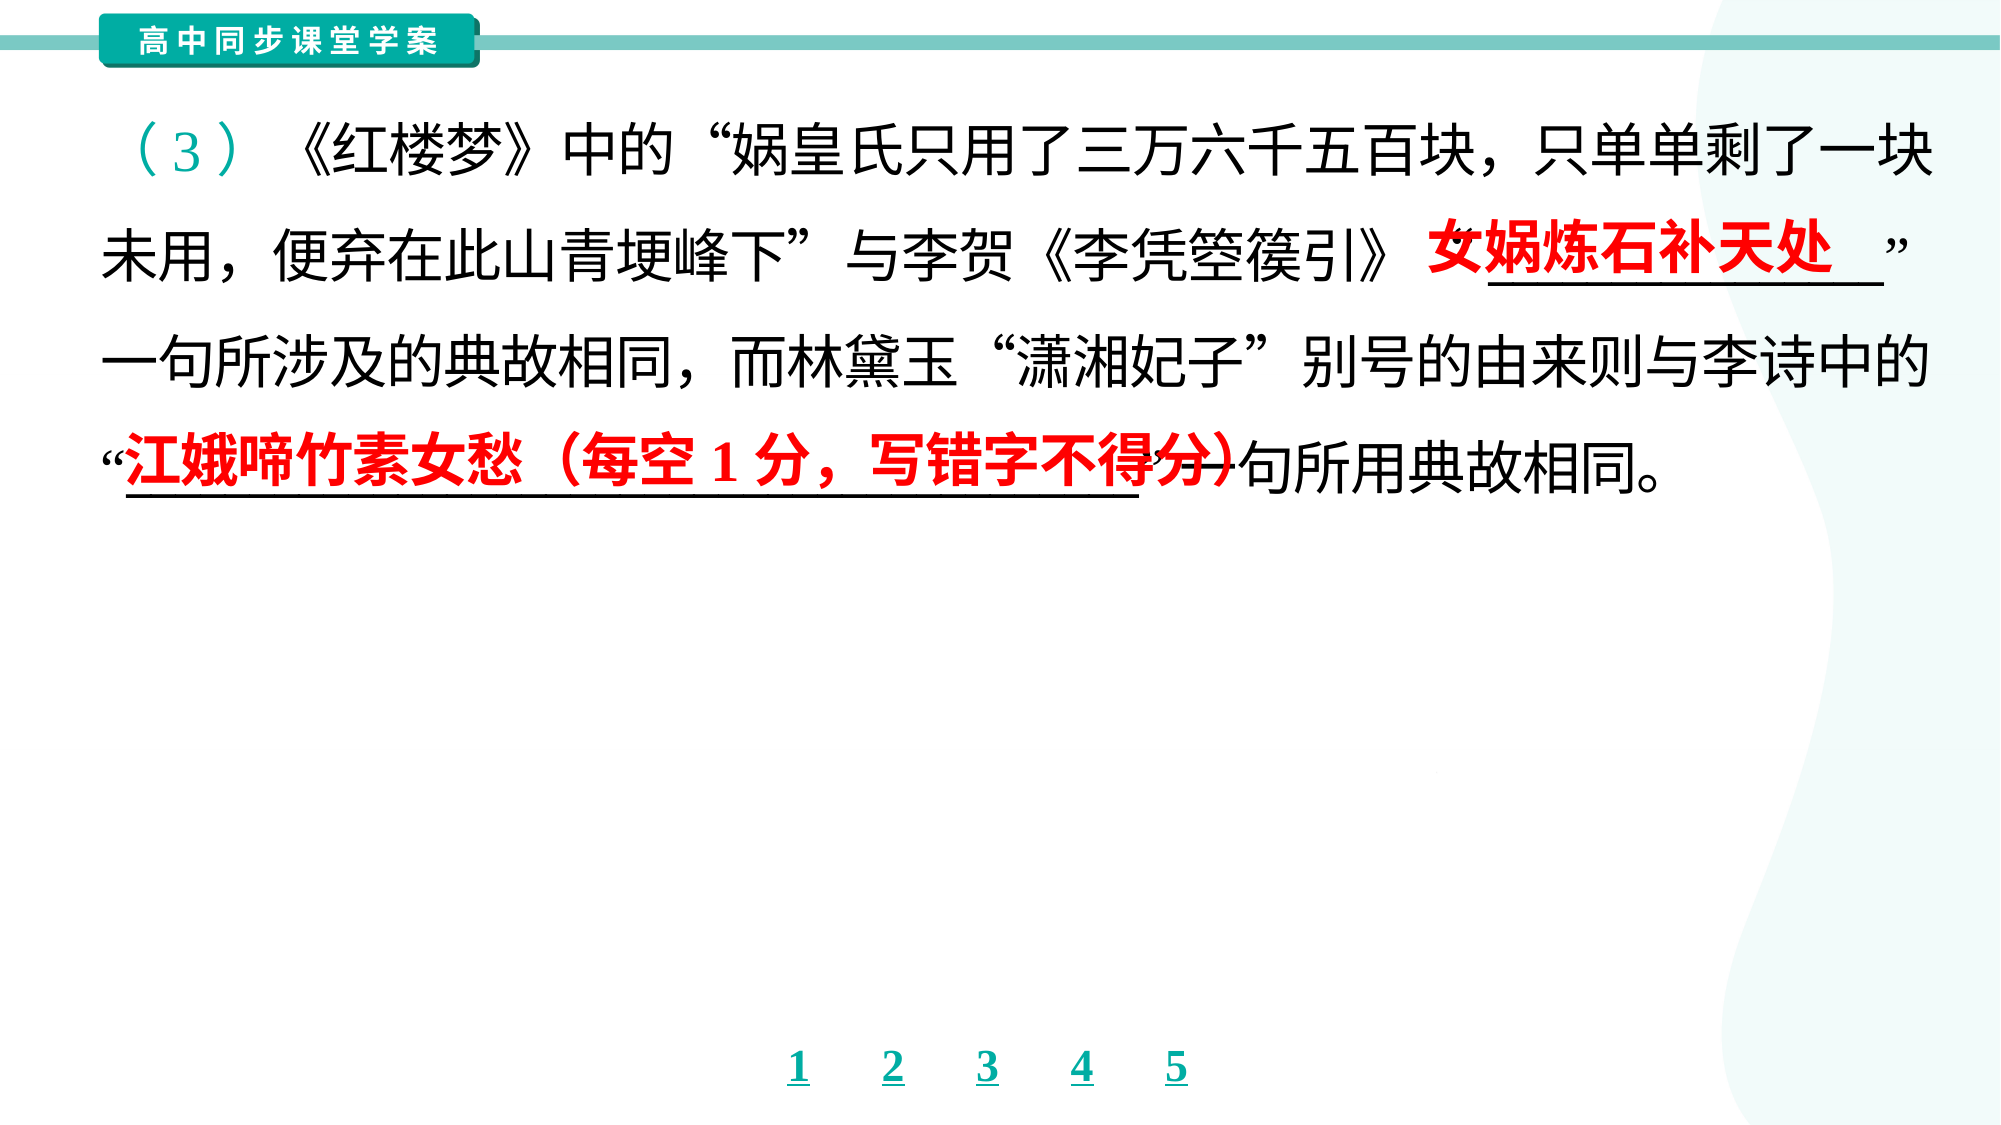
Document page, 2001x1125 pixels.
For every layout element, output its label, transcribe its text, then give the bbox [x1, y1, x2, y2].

text_box 女娲炼石补天处 [1403, 178, 1857, 281]
text_box （3）《红楼梦》中的“娲皇氏只用了三万六千五百块，只单单剩了一块 未用，便弃在此山青埂峰下”与李贺《李凭箜篌引》“________________” 一句所涉及的典故相同，而林黛玉“潇湘妃子”别号的由来则与李诗中的 “_________________________________________”一句所用典故相同。 [100, 76, 1899, 502]
picture [0, 0, 2000, 1125]
text_box 江娥啼竹素女愁（每空1分，写错字不得分） [114, 390, 1278, 493]
